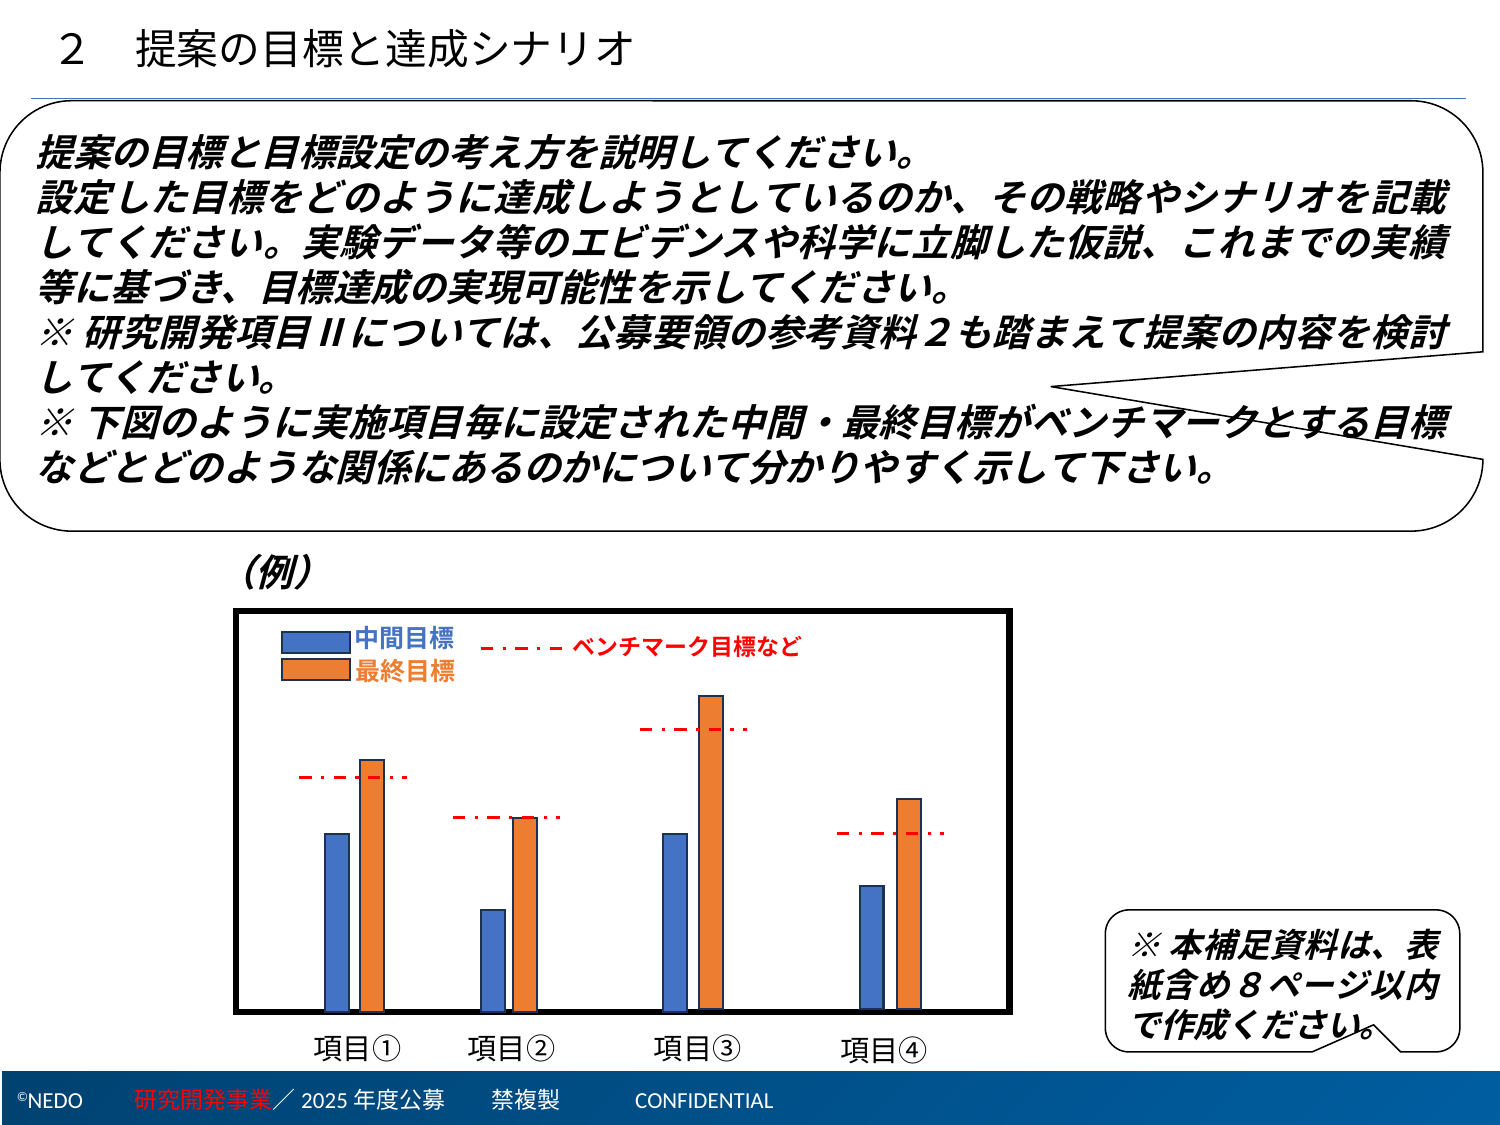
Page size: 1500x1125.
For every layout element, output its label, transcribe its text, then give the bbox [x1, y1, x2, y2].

text_box [281, 631, 340, 654]
text_box ※本補足資料は、表紙含め８ページ以内で作成ください。 [1105, 909, 1460, 1052]
text_box [662, 833, 688, 1013]
text_box 最終目標 [340, 648, 482, 693]
text_box 提案の目標と目標設定の考え方を説明してください。 設定した目標をどのように達成しようとしているのか、その戦略やシナリオを記載してください。実験データ等のエビデンスや科学に立脚した仮説、これまでの実績等に基づき、目標達成の実現可能性を示してください。 ※研究開発項目Ⅱについては、公募要領の参考資料２も踏まえて提案の内容を検討してください。 ※下図のように実施項目毎に設定された中間・最終目標がベンチマークとする目標などとどのような関係にあるのかについて分かりやすく示して下さい。 [0, 100, 1483, 532]
text_box 項目② [452, 1023, 596, 1074]
text_box 項目① [299, 1022, 442, 1073]
text_box [896, 834, 922, 1010]
text_box [359, 779, 385, 1013]
text_box [698, 730, 724, 1010]
text_box 項目④ [825, 1024, 969, 1075]
text_box [324, 833, 350, 1013]
text_box ベンチマーク目標など [558, 625, 837, 668]
text_box 中間目標 [340, 615, 481, 648]
text_box [859, 885, 885, 1010]
text_box [235, 610, 1011, 1013]
text_box [698, 695, 724, 729]
text_box [359, 759, 385, 777]
text_box [480, 909, 506, 1013]
text_box [512, 818, 538, 1013]
text_box [896, 798, 922, 833]
text_box ２ 提案の目標と達成シナリオ [36, 15, 1026, 81]
text_box （例） [203, 541, 354, 602]
text_box 項目③ [639, 1023, 783, 1074]
text_box [281, 658, 340, 681]
